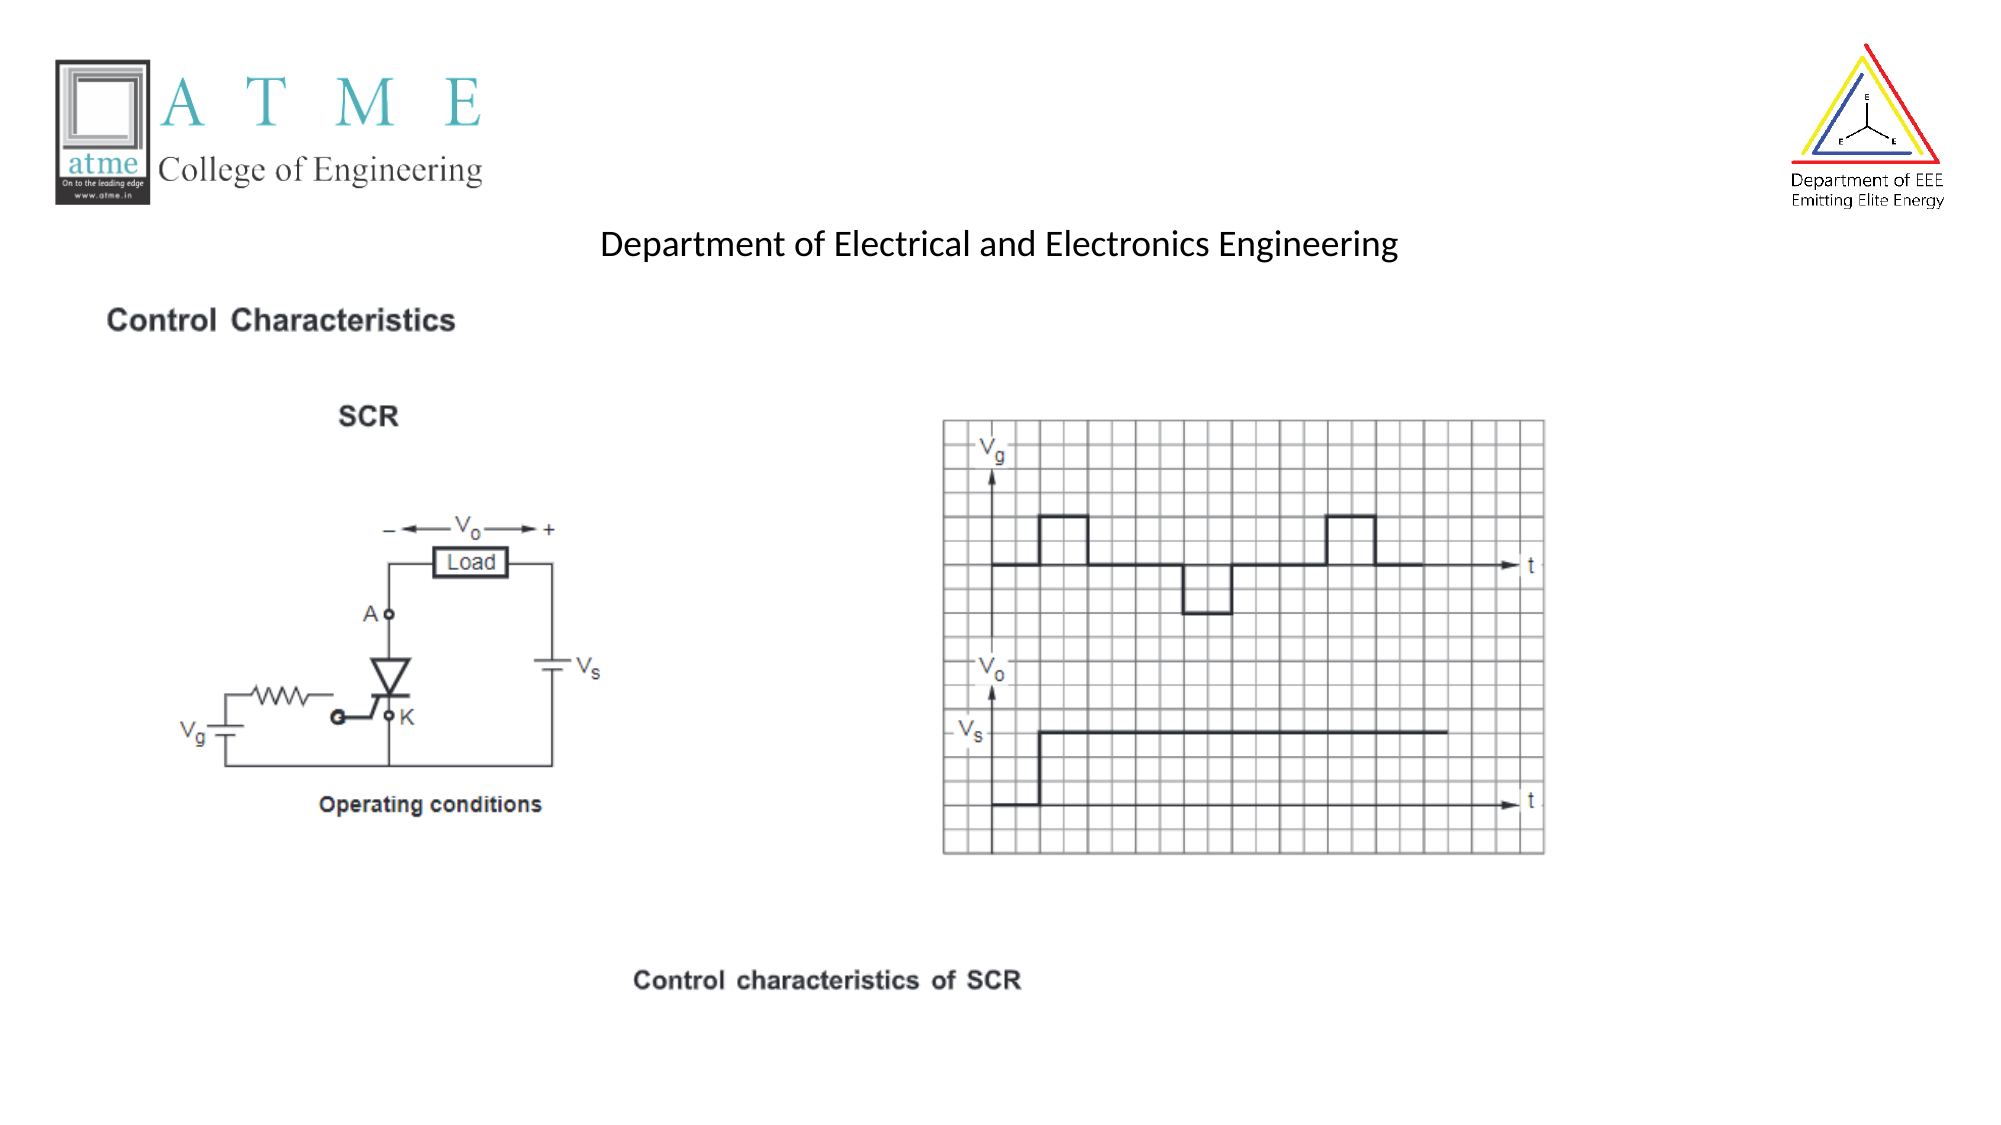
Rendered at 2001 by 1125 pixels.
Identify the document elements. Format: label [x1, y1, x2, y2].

picture [1783, 37, 1948, 212]
picture [103, 295, 469, 348]
picture [336, 393, 418, 444]
picture [633, 960, 1034, 1006]
picture [931, 409, 1554, 863]
picture [139, 490, 614, 830]
picture [49, 51, 488, 212]
